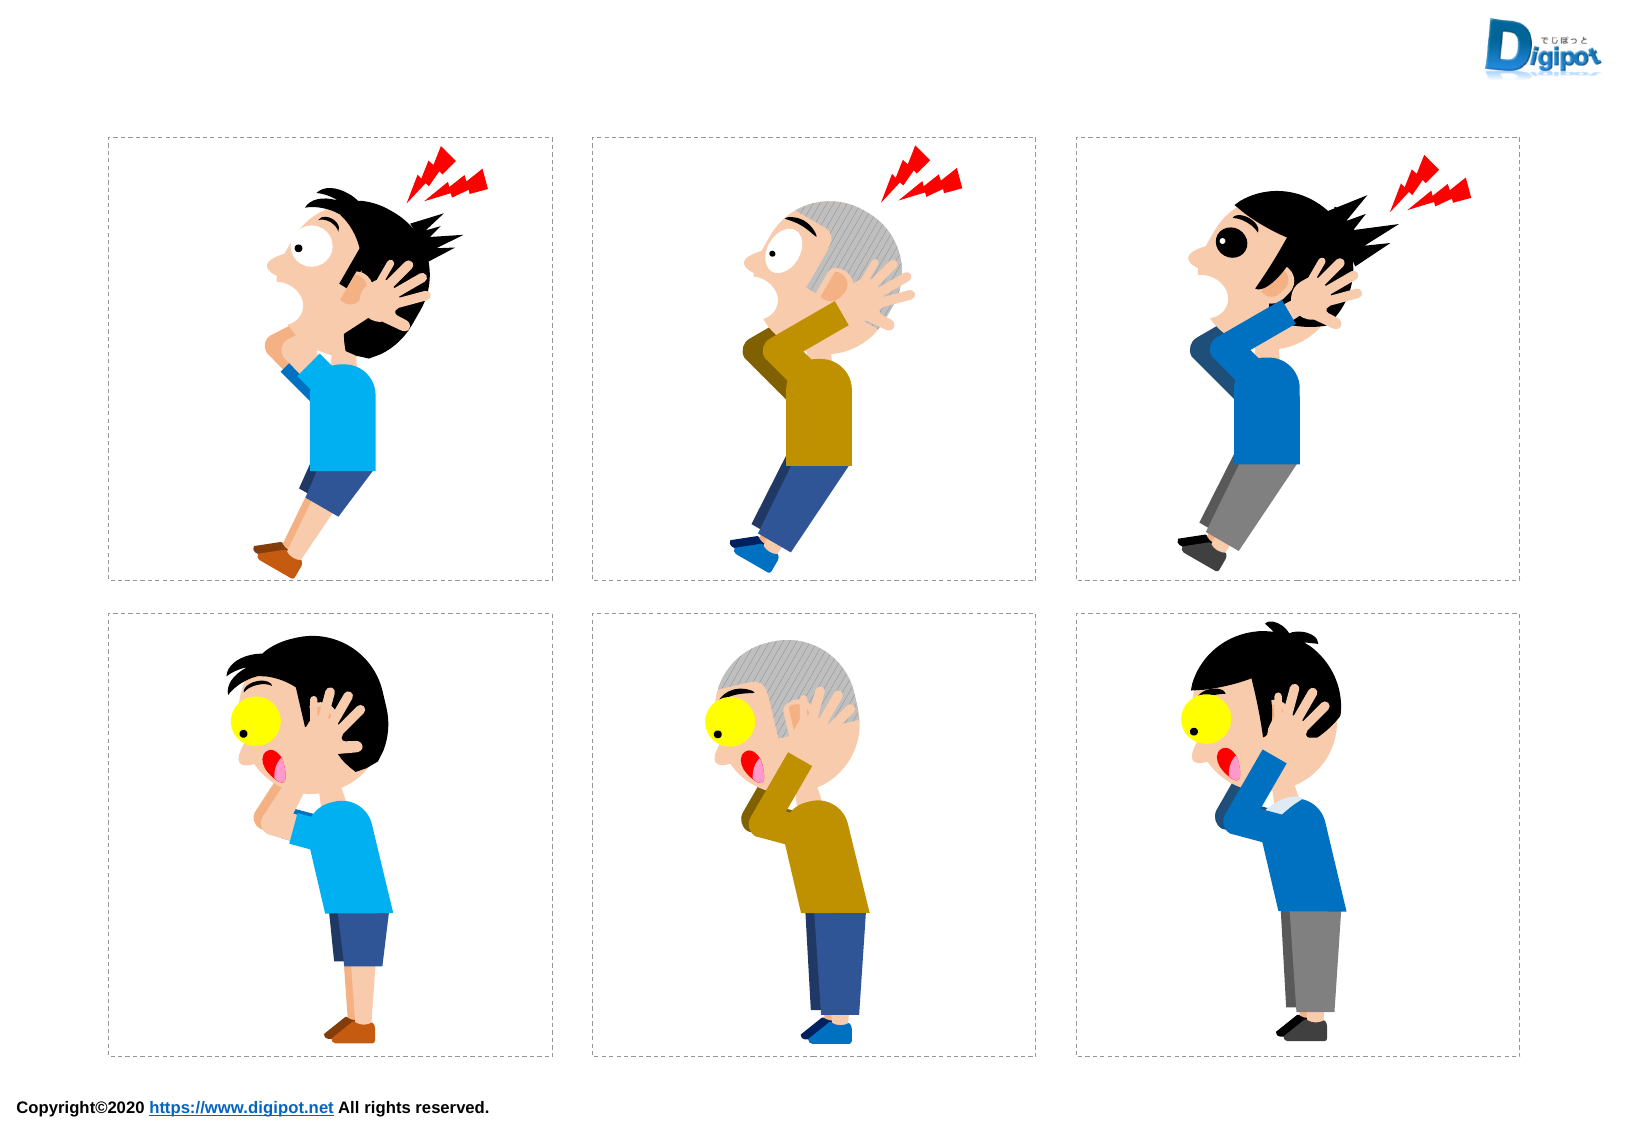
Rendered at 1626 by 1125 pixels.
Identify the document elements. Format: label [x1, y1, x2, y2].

text_box [225, 635, 411, 1044]
text_box [261, 149, 489, 580]
text_box [1181, 618, 1371, 1042]
picture [1485, 18, 1602, 82]
text_box [1191, 158, 1472, 573]
text_box [747, 149, 963, 574]
text_box [705, 639, 896, 1044]
